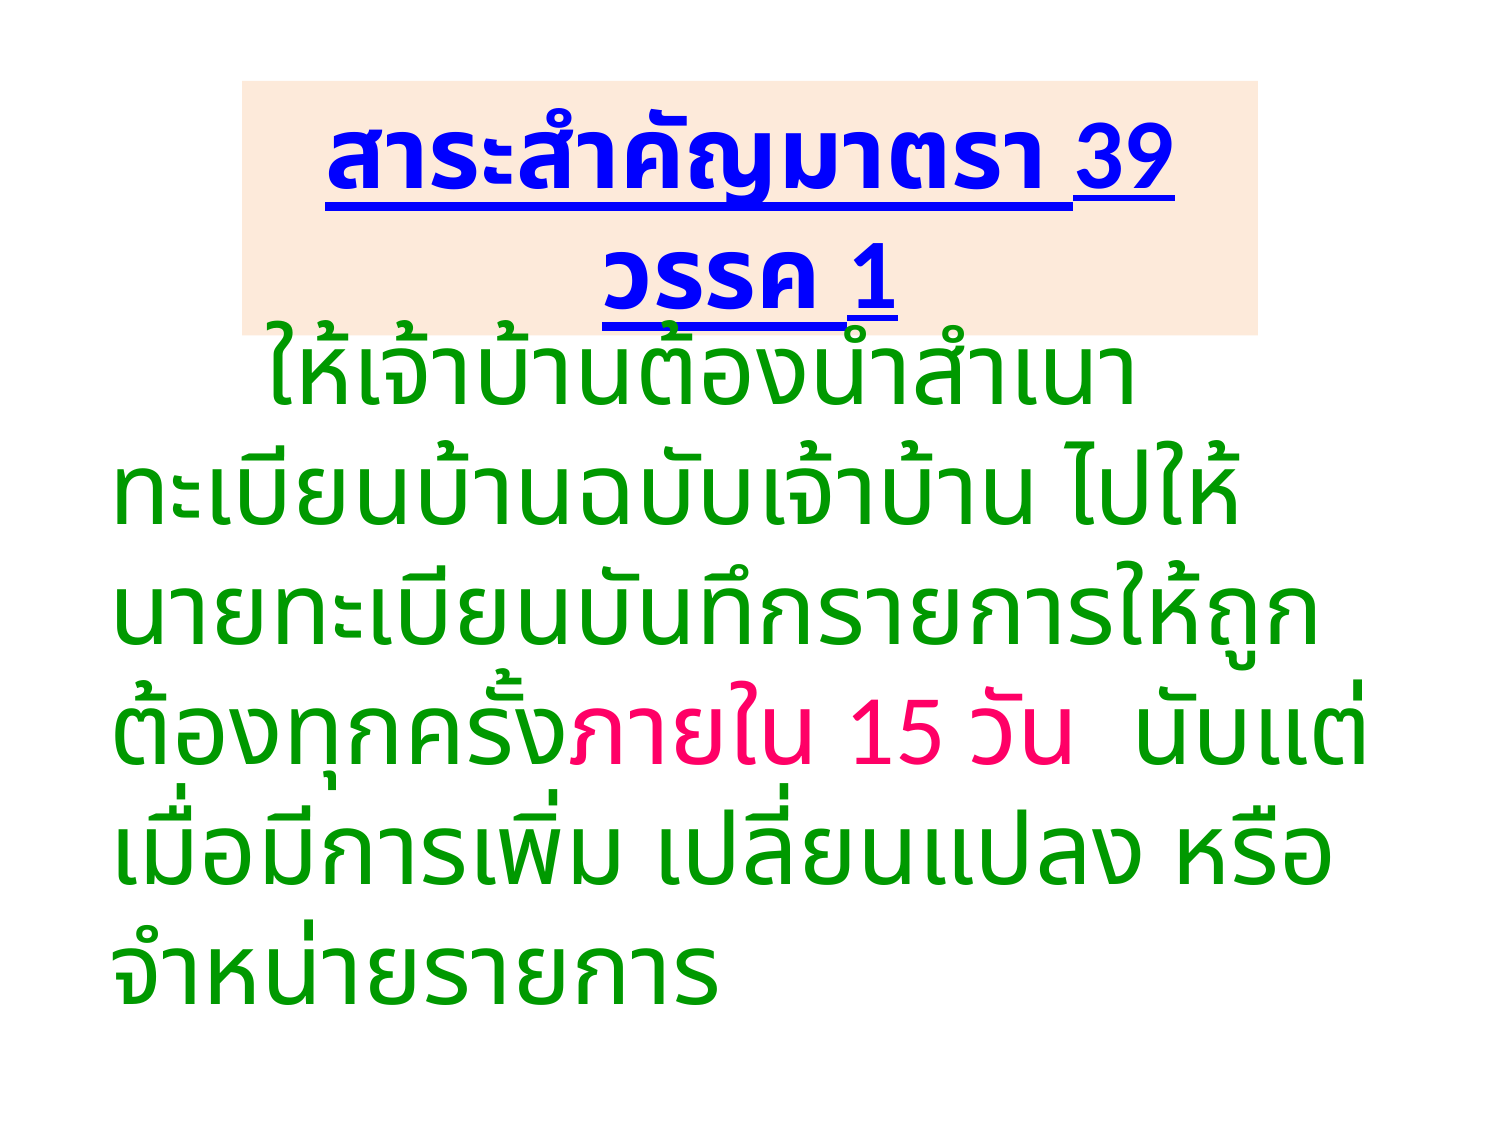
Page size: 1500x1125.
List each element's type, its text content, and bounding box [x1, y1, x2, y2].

text_box สาระสำคัญมาตรา 39 วรรค 1 [242, 80, 1258, 297]
text_box ให้เจ้าบ้านต้องนำสำเนาทะเบียนบ้านฉบับเจ้าบ้าน ไปให้นายทะเบียนบันทึกรายการให้ถูกต้องทุกครั้งภายใน 15 วัน นับแต่เมื่อมีการเพิ่ม เปลี่ยนแปลง หรือจำหน่ายรายการ [94, 297, 1406, 1032]
